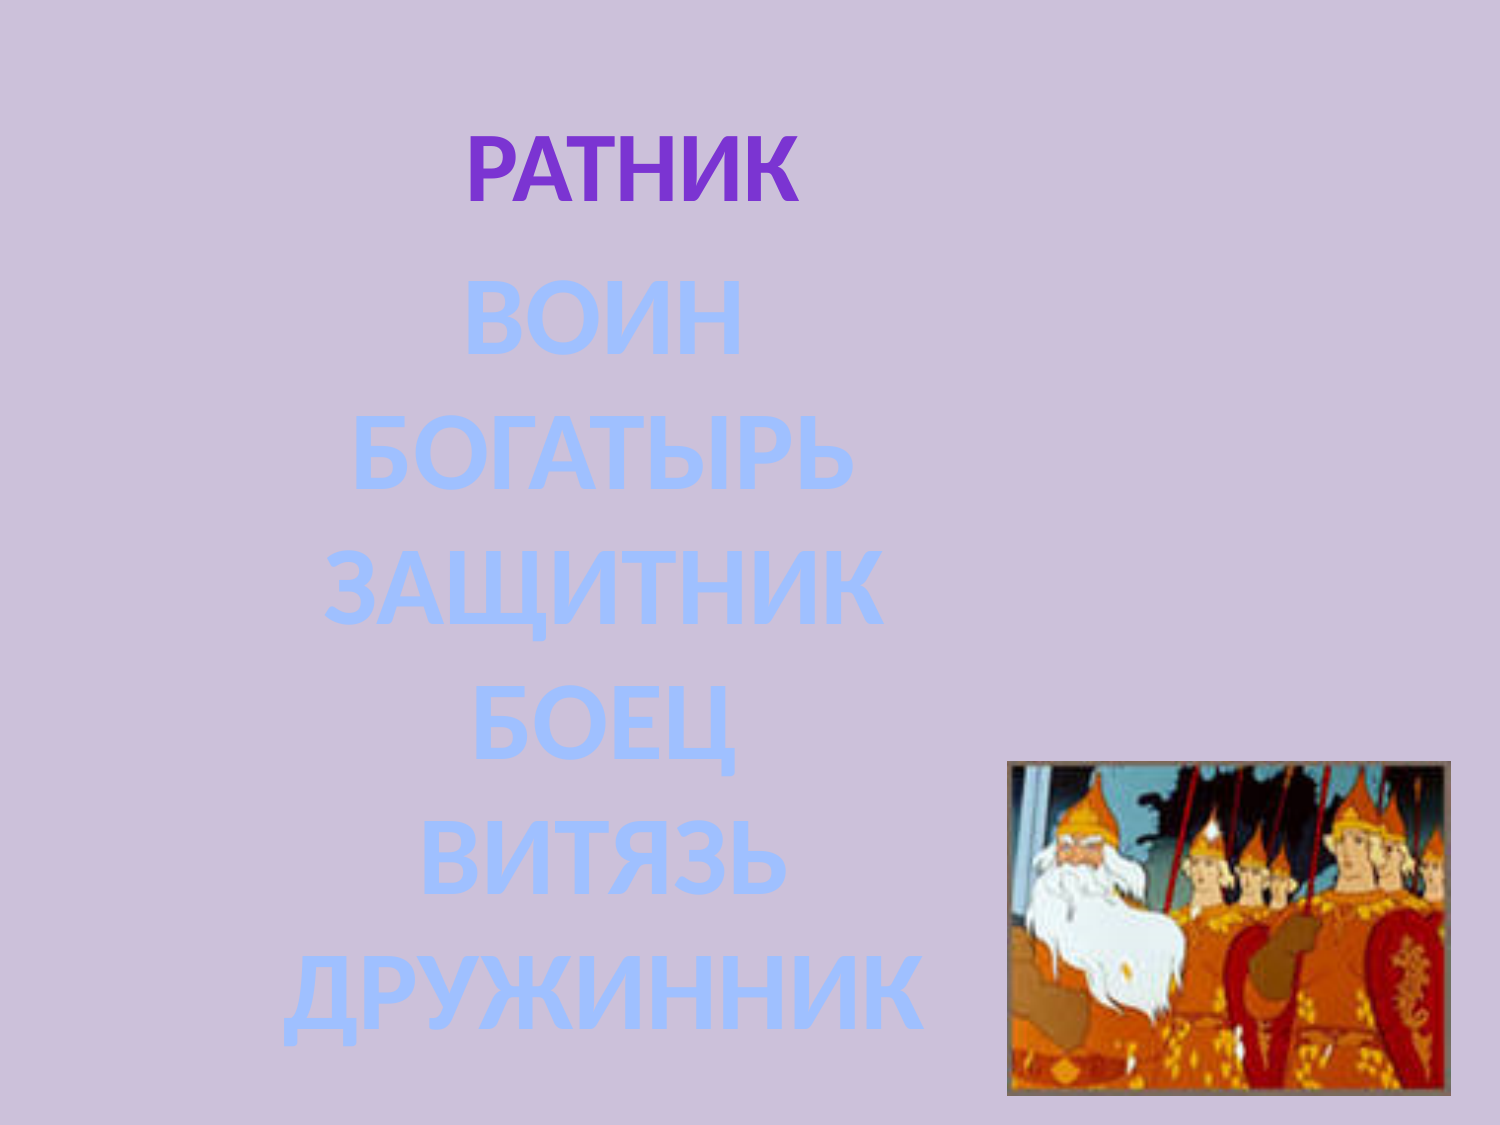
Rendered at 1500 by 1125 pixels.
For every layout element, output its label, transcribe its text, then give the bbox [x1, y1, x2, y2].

text_box РАТНИК [210, 93, 1055, 229]
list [1007, 761, 1451, 1096]
text_box ВОИН БОГАТЫРЬ ЗАЩИТНИК БОЕЦ ВИТЯЗЬ ДРУЖИННИК [222, 234, 986, 1125]
